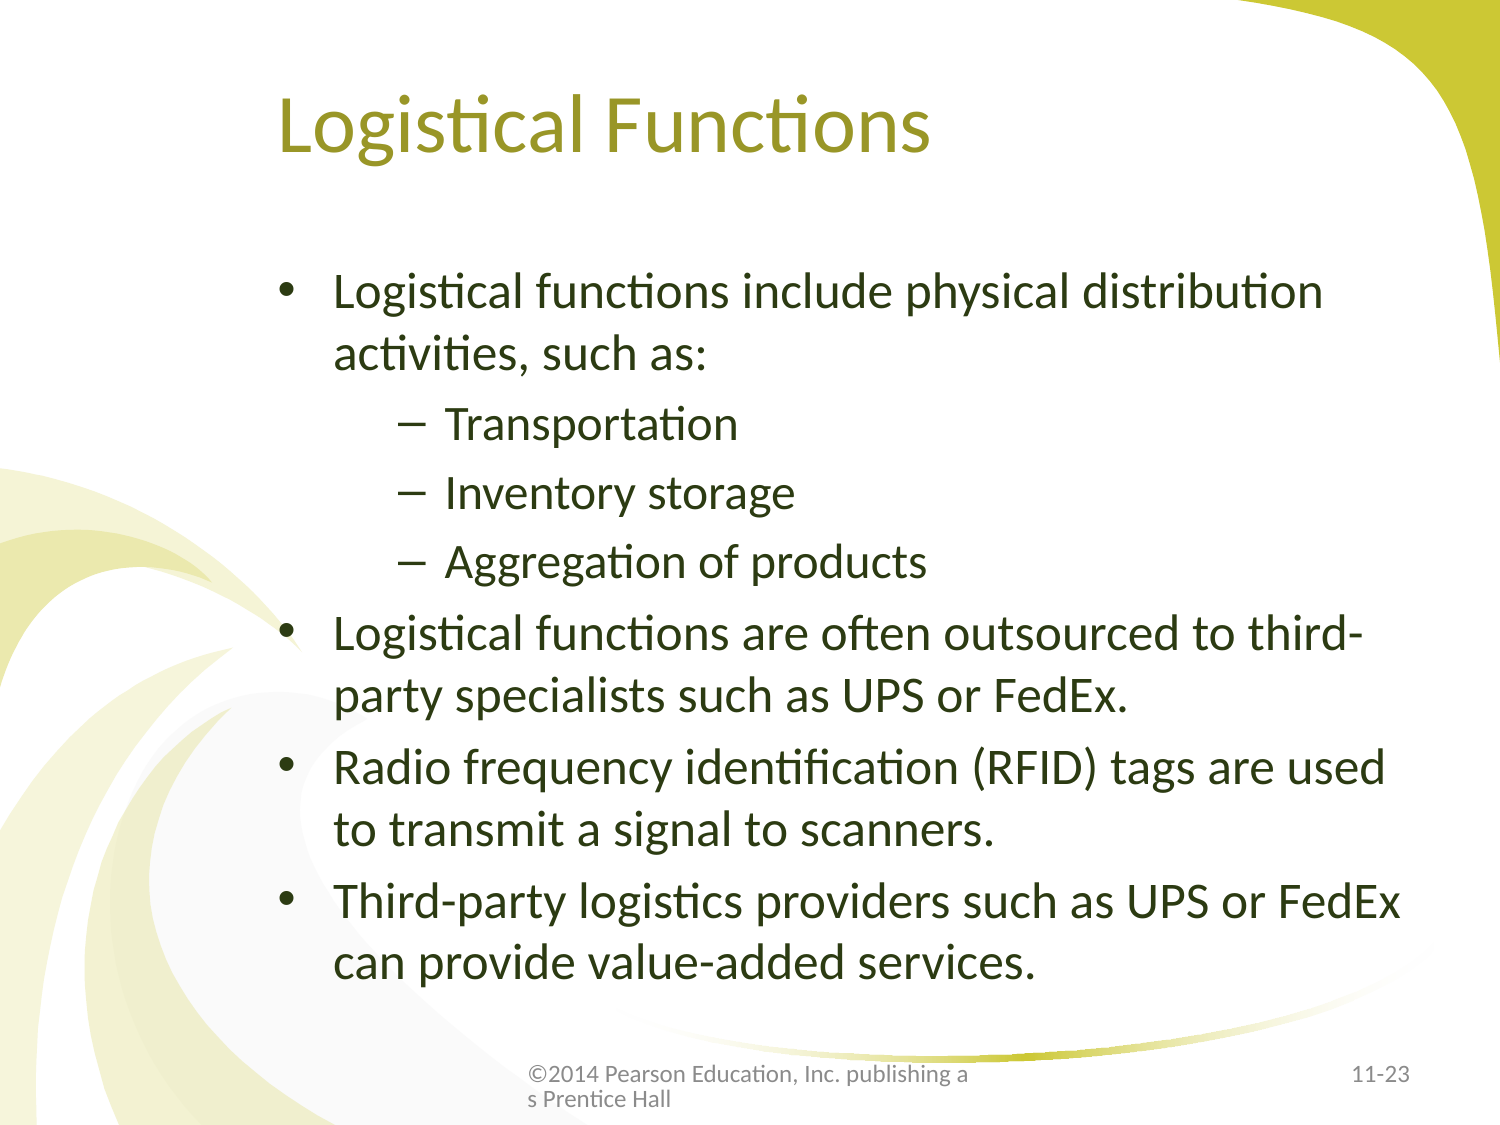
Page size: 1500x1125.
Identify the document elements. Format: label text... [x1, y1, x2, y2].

list Logistical functions include physical distribution activities, such as: Transportation Inventory storage Aggregation of products Logistical functions are often outsourced to third-party specialists such as UPS or FedEx. Radio frequency identification (RFID) tags are used to transmit a signal to scanners. Third-party logistics providers such as UPS or FedEx can provide value-added services. [262, 249, 1425, 1000]
title Logistical Functions [262, 37, 1438, 200]
footer ©2014 Pearson Education, Inc. publishing as Prentice Hall [512, 1042, 988, 1103]
slide_number 11-23 [1074, 1042, 1425, 1103]
